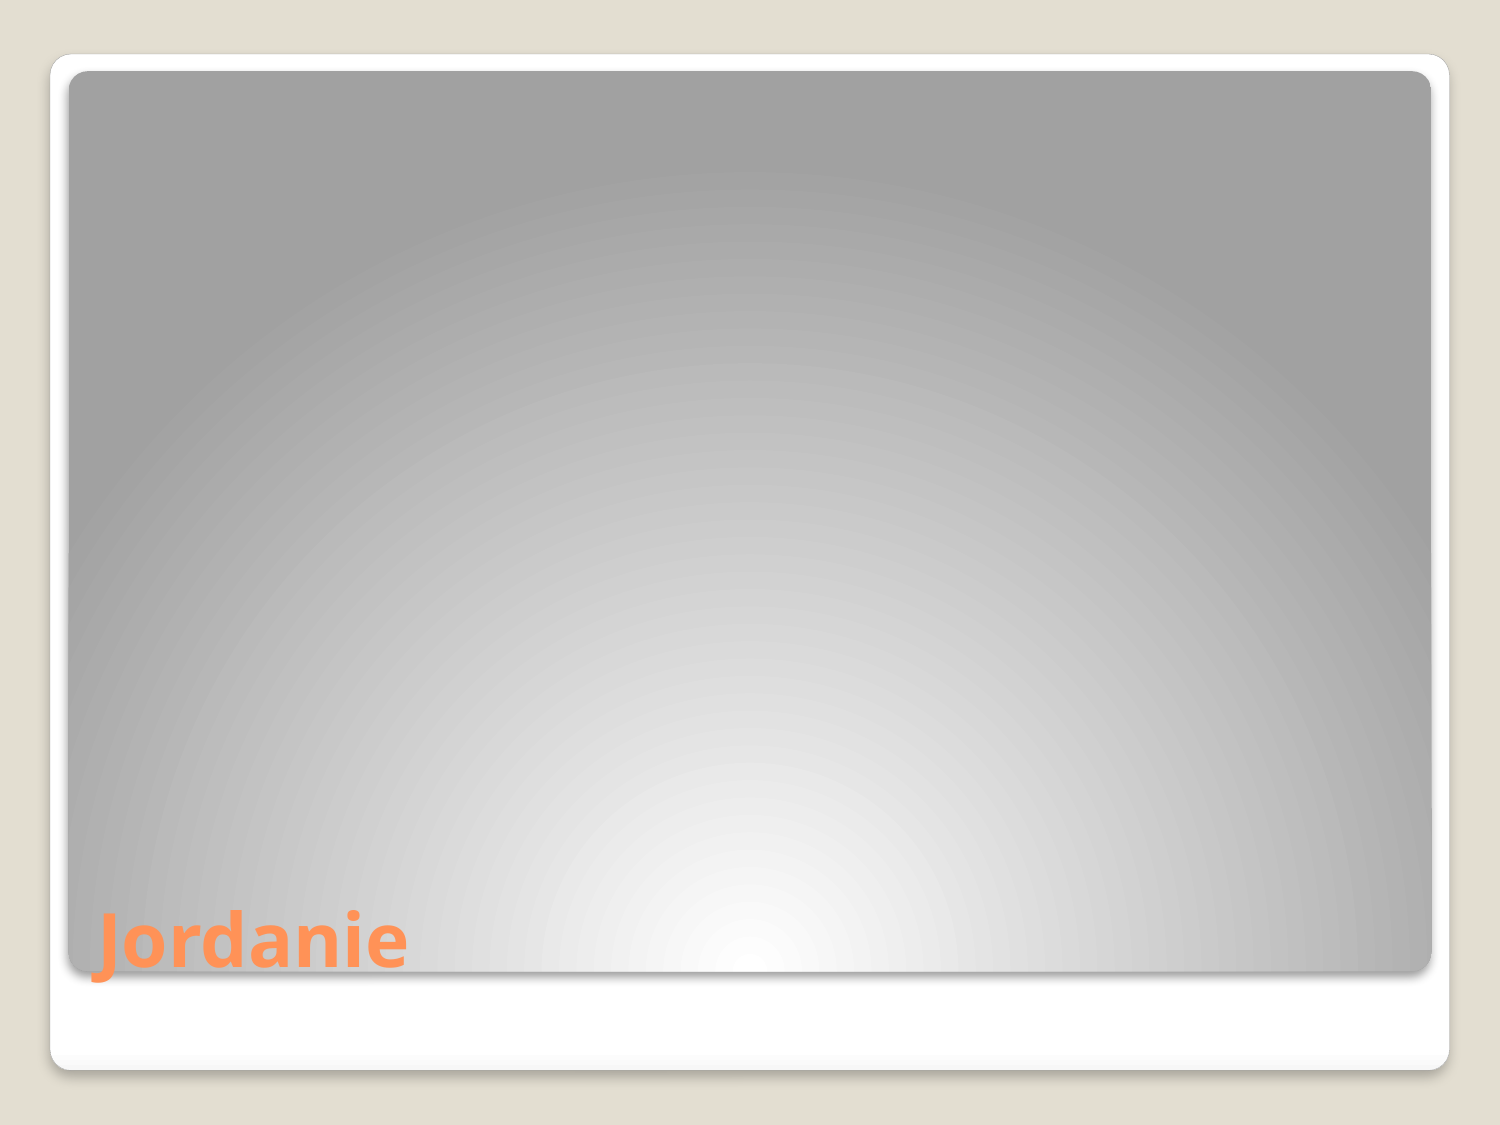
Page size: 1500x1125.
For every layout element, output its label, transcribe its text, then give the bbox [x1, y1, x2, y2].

title Jordanie [82, 817, 1425, 990]
